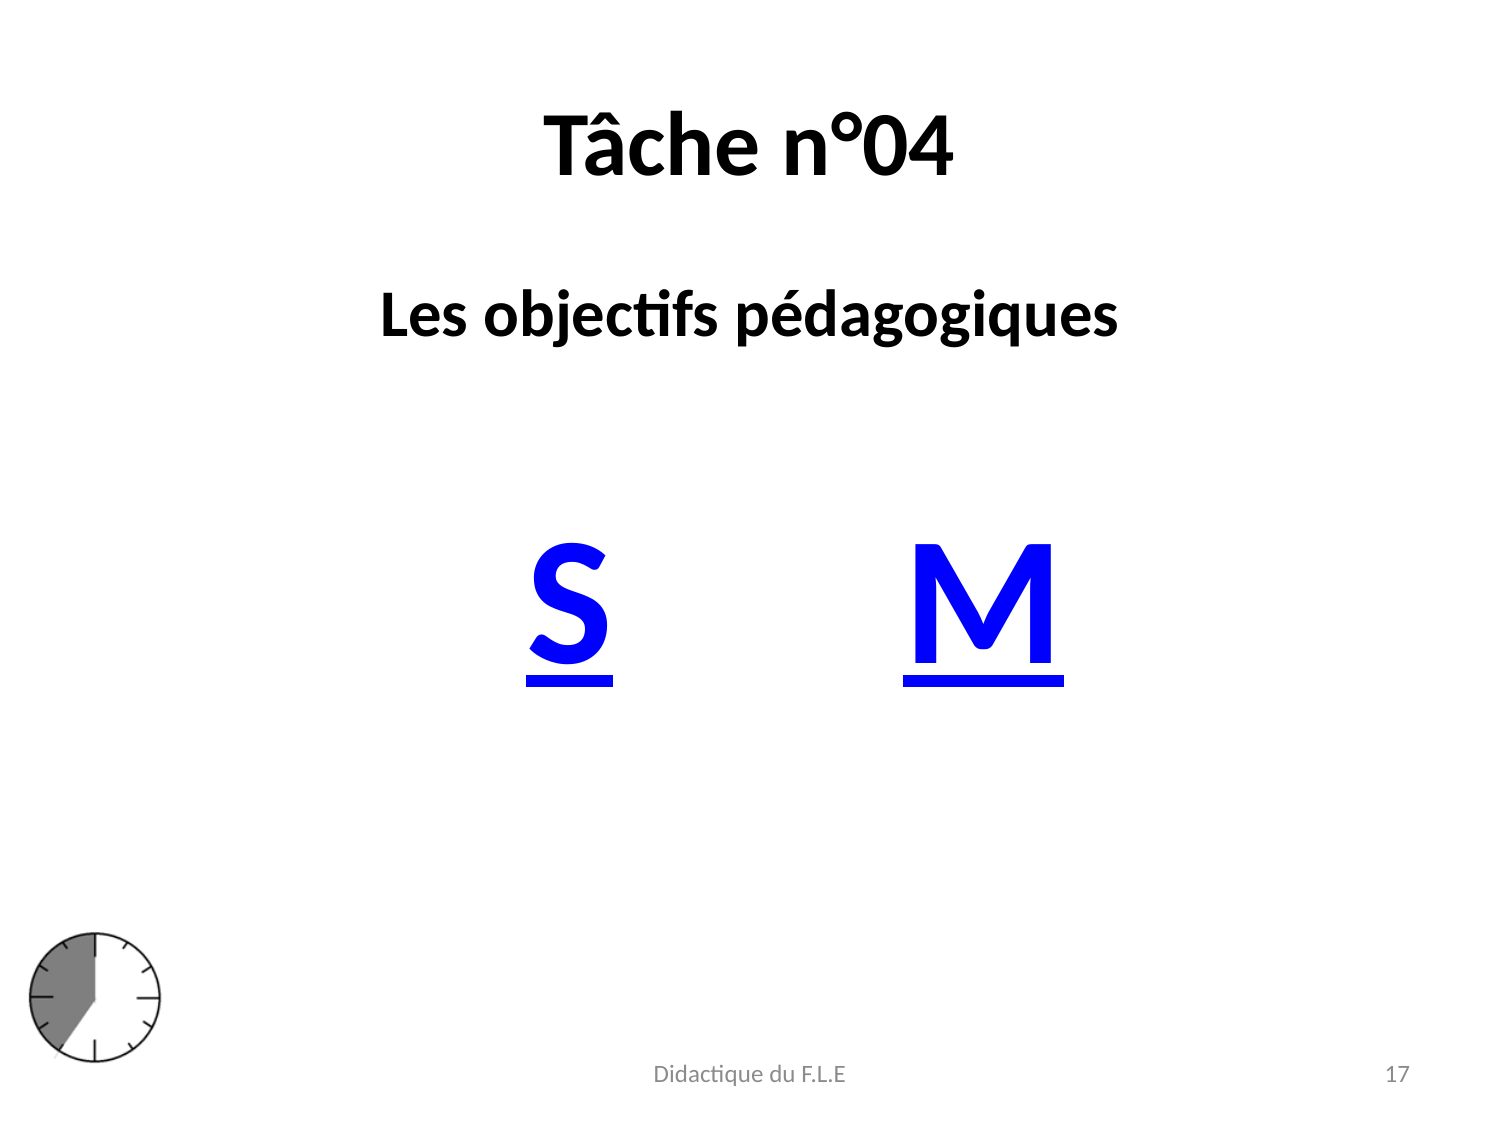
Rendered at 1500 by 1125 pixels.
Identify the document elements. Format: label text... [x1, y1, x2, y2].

picture [23, 925, 169, 1071]
list Les objectifs pédagogiques S M [75, 262, 1425, 1005]
slide_number 17 [1074, 1042, 1425, 1103]
footer Didactique du F.L.E [512, 1042, 988, 1103]
title Tâche n°04 [75, 45, 1425, 233]
